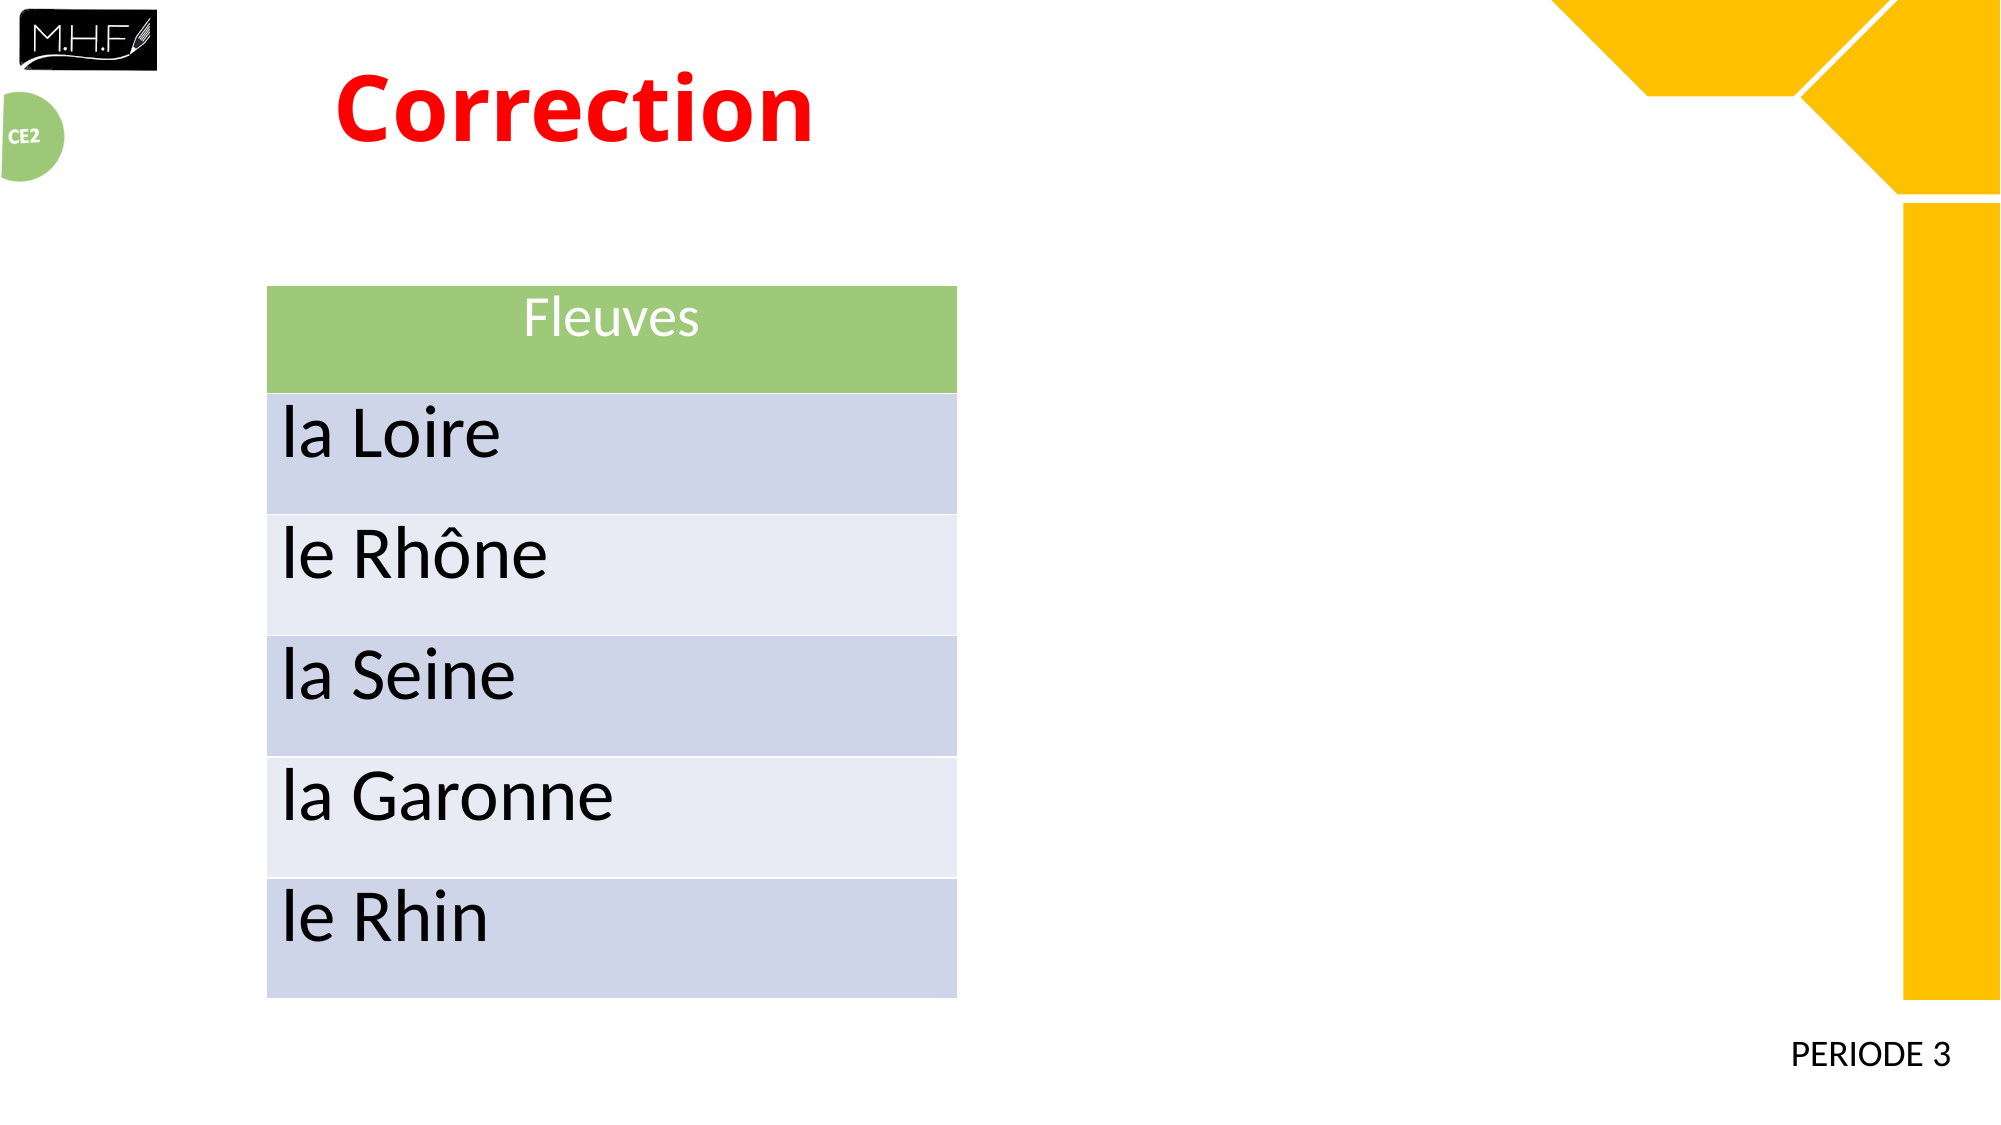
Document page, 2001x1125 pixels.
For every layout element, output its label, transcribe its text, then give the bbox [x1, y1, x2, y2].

table_cell le Rhin [267, 879, 957, 998]
text_box [1799, 0, 2000, 196]
text_box PERIODE 3 [1362, 1021, 1967, 1125]
text_box [1549, 0, 1892, 98]
title Correction [318, 3, 1865, 221]
table_cell la Seine [267, 636, 957, 756]
picture [0, 71, 89, 220]
picture [16, 7, 157, 74]
table_cell la Loire [267, 394, 957, 514]
text_box [1902, 202, 2000, 1001]
table_cell la Garonne [267, 758, 957, 877]
table_header Fleuves [267, 286, 957, 393]
table_cell le Rhône [267, 515, 957, 635]
